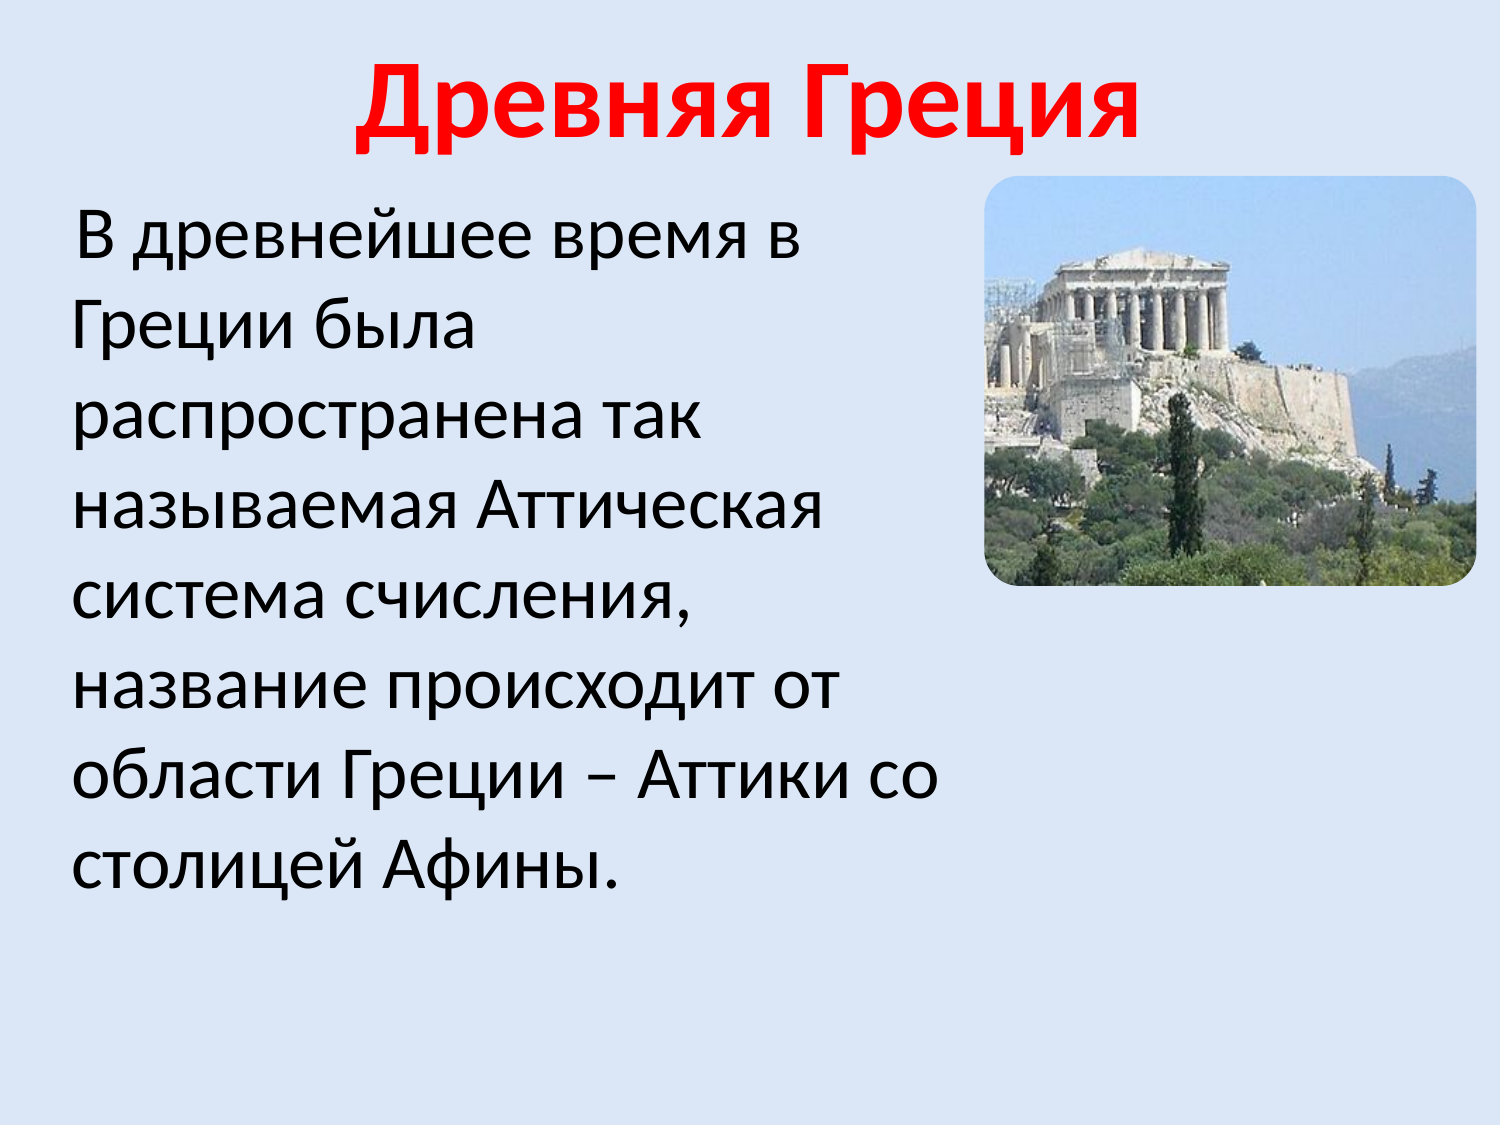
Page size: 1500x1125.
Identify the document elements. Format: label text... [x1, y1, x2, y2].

title Древняя Греция [75, 45, 1425, 141]
picture [984, 175, 1477, 587]
list В древнейшее время в Греции была распространена так называемая Аттическая система счисления, название происходит от области Греции – Аттики со столицей Афины. [0, 175, 1008, 1005]
